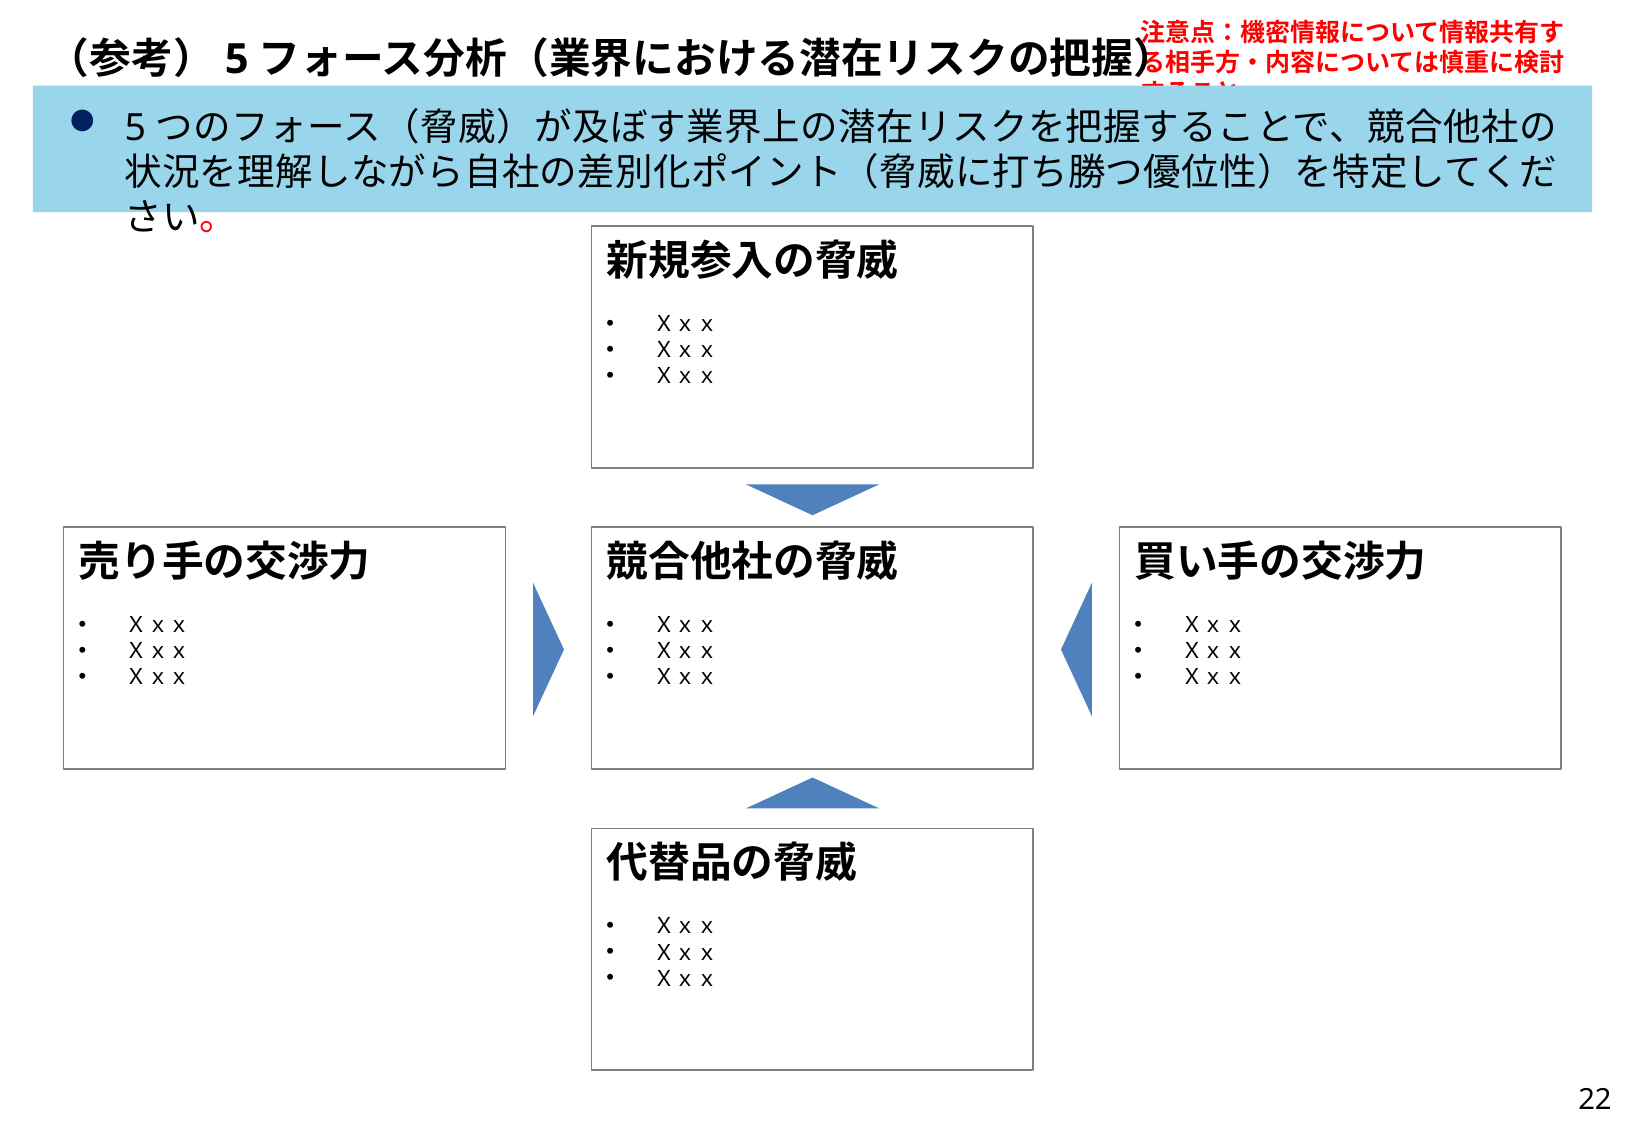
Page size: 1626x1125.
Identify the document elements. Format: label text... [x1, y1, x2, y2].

text_box [746, 777, 880, 809]
text_box [746, 484, 880, 516]
text_box 売り手の交渉力 Ｘｘｘ Ｘｘｘ Ｘｘｘ [63, 527, 506, 770]
text_box 競合他社の脅威 Ｘｘｘ Ｘｘｘ Ｘｘｘ [591, 527, 1034, 770]
text_box [1060, 582, 1092, 717]
slide_number 22 [1247, 1070, 1625, 1125]
text_box 代替品の脅威 Ｘｘｘ Ｘｘｘ Ｘｘｘ [591, 828, 1034, 1071]
text_box 買い手の交渉力 Ｘｘｘ Ｘｘｘ Ｘｘｘ [1119, 527, 1562, 770]
text_box [533, 582, 564, 717]
list 5つのフォース（脅威）が及ぼす業界上の潜在リスクを把握することで、競合他社の状況を理解しながら自社の差別化ポイント（脅威に打ち勝つ優位性）を特定してください。 [32, 90, 1593, 213]
text_box 新規参入の脅威 Ｘｘｘ Ｘｘｘ Ｘｘｘ [591, 225, 1034, 468]
title （参考）5フォース分析（業界における潜在リスクの把握） [32, 24, 1593, 90]
